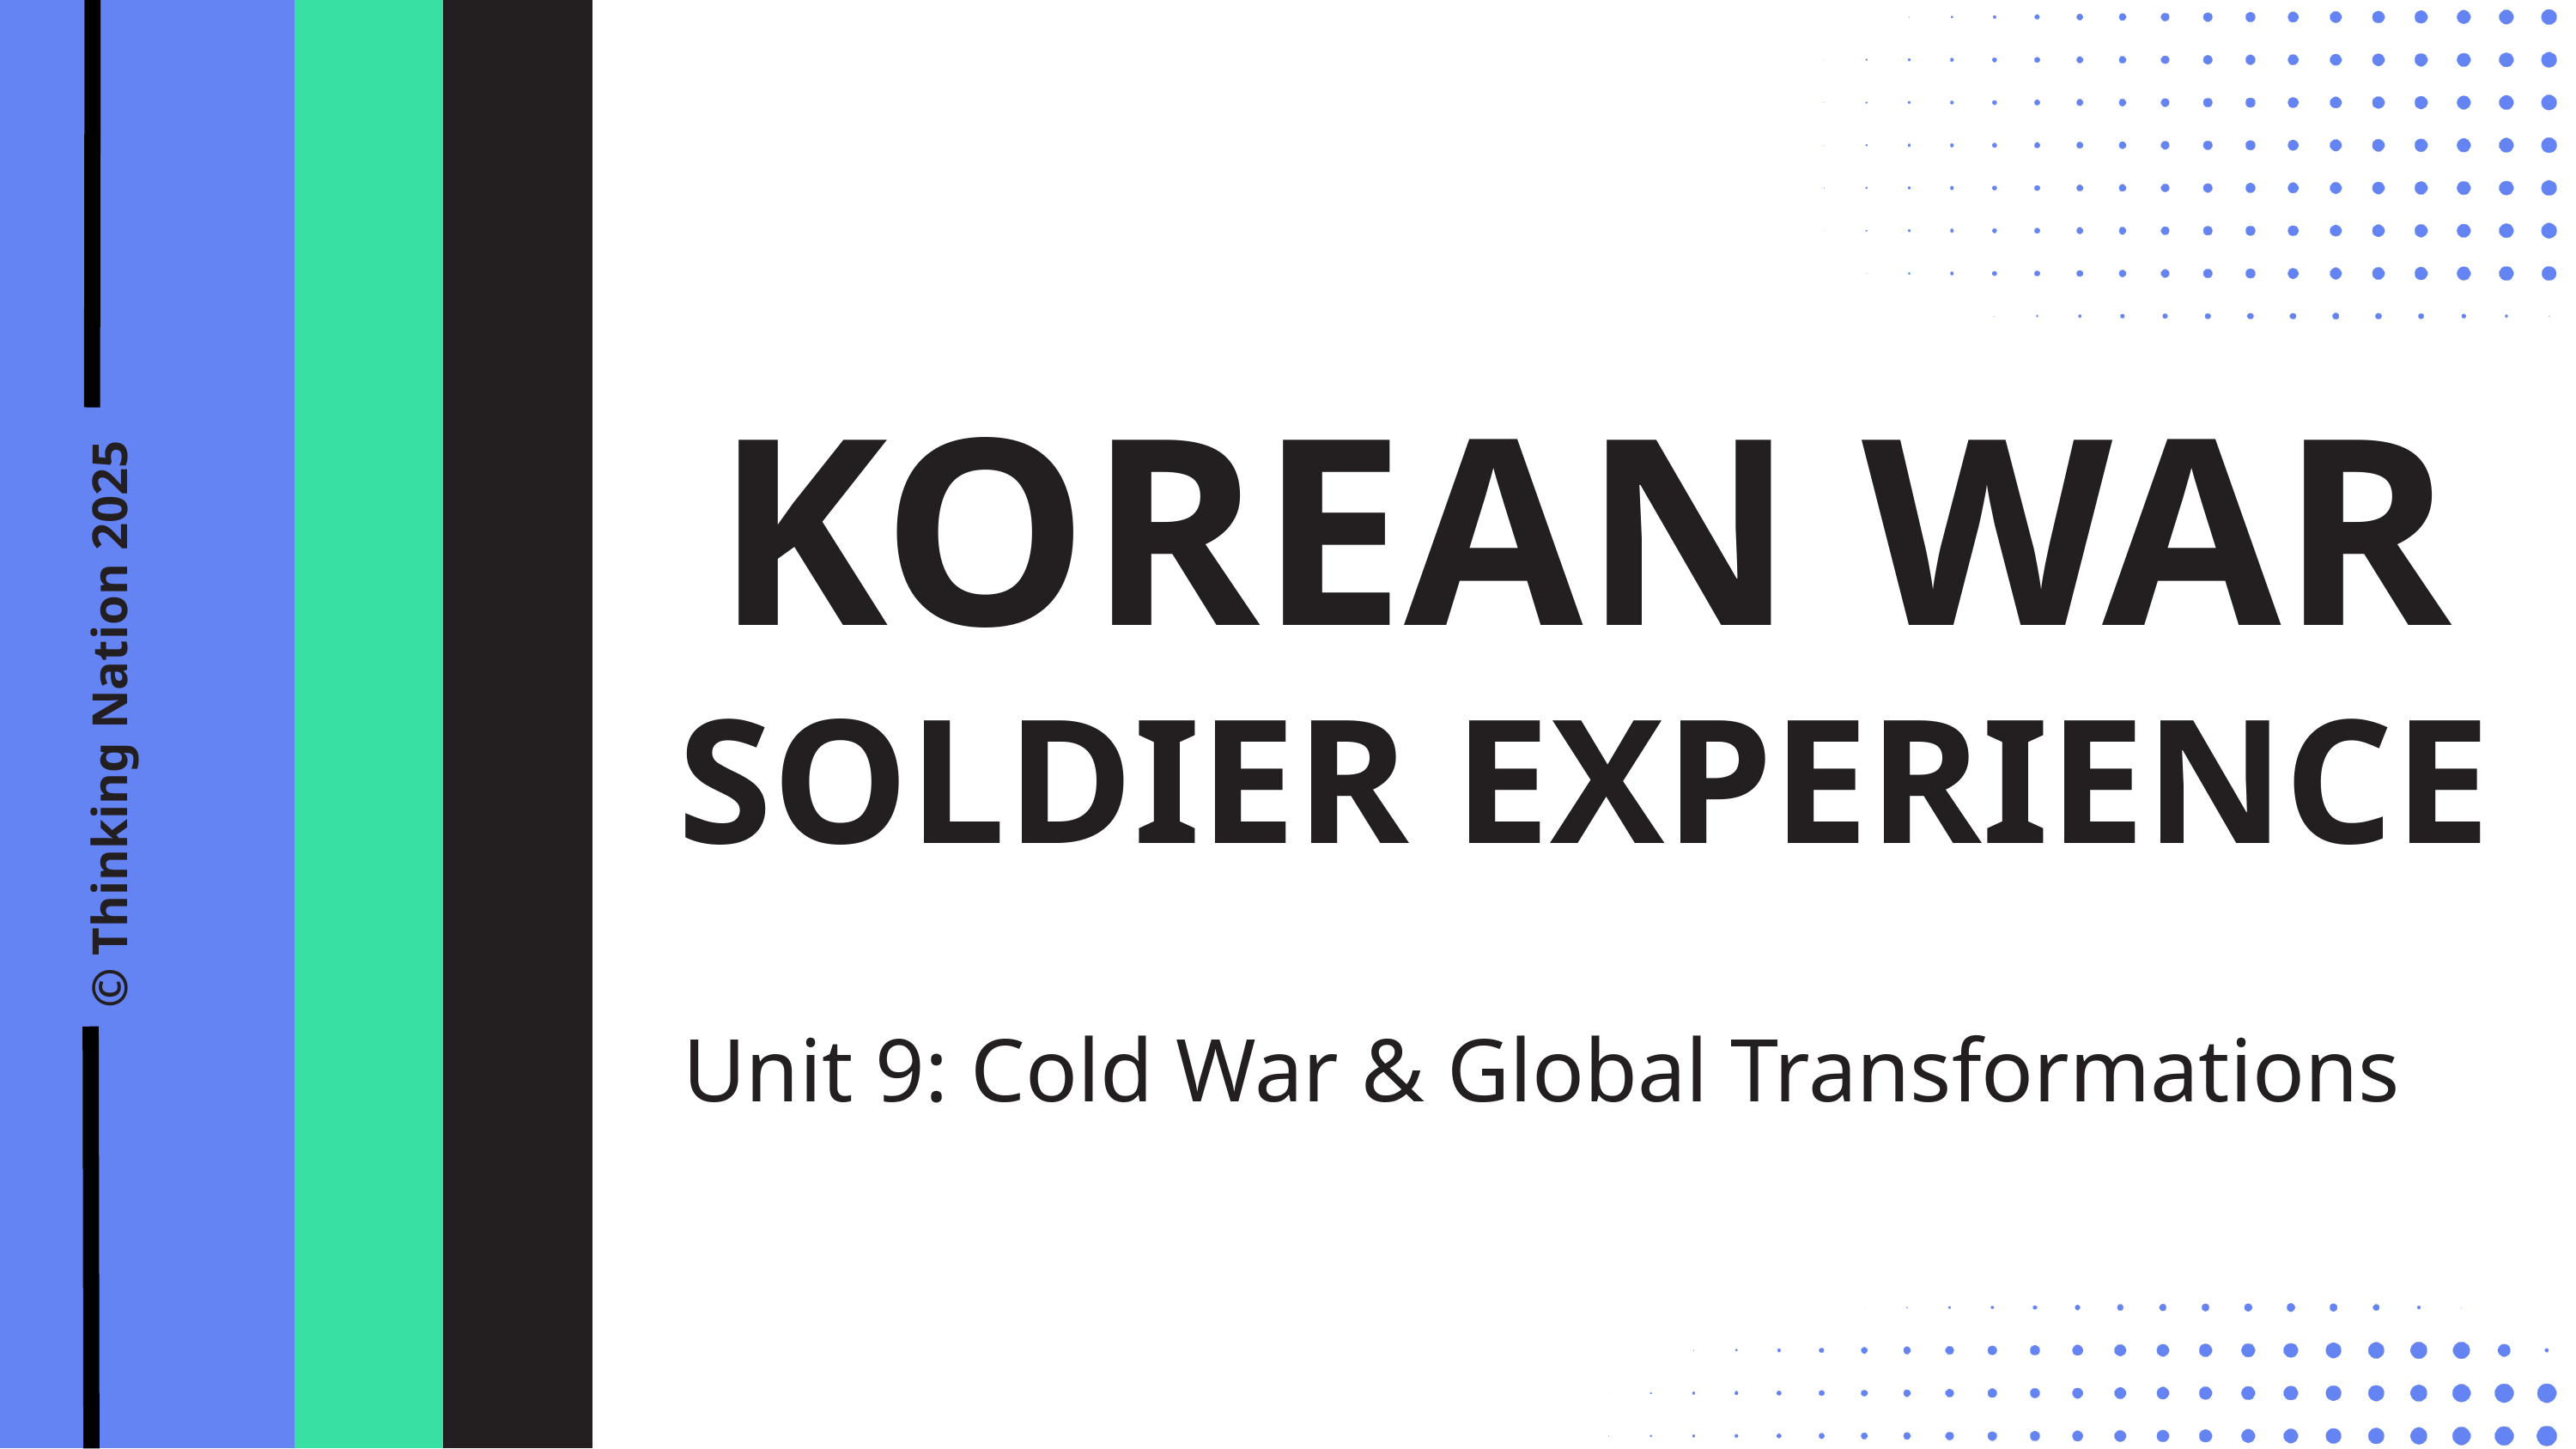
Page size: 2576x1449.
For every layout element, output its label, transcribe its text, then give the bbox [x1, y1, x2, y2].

text_box [1565, 1303, 2576, 1449]
text_box Unit 9: Cold War & Global Transformations [653, 973, 2432, 1292]
text_box [1781, 0, 2576, 319]
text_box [0, 0, 593, 1449]
text_box KOREAN WAR SOLDIER EXPERIENCE [599, 385, 2576, 883]
